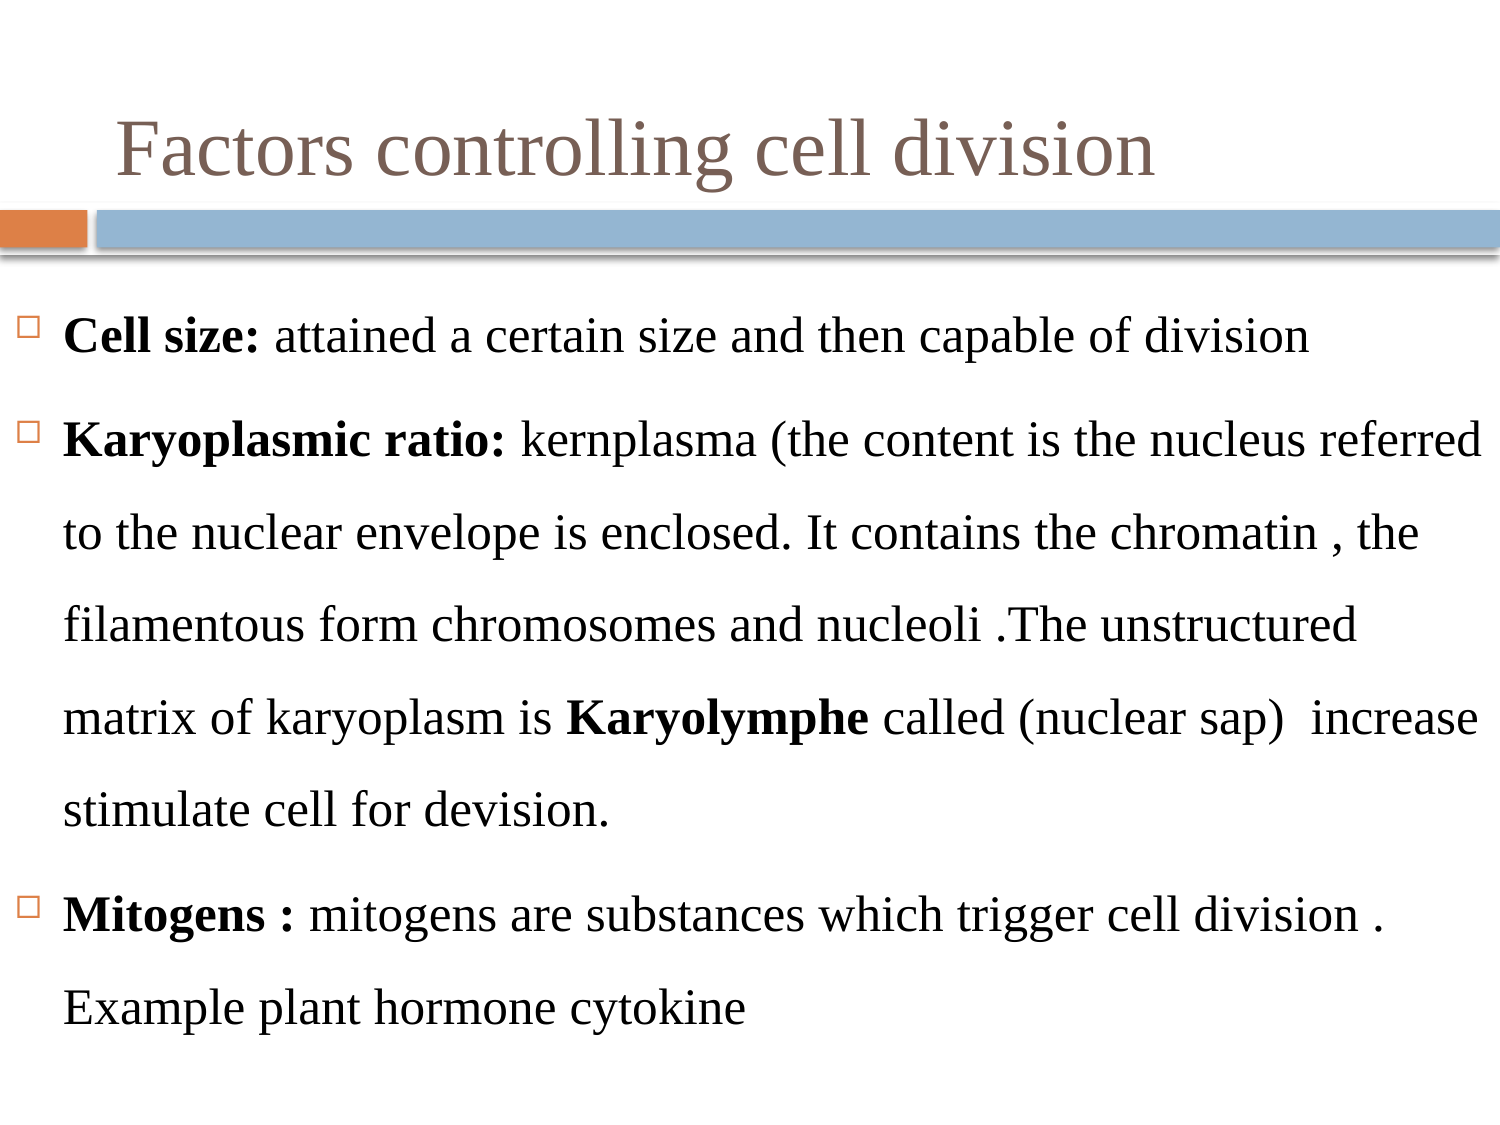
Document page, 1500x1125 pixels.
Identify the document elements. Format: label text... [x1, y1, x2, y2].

list Cell size: attained a certain size and then capable of division Karyoplasmic ratio: kernplasma (the content is the nucleus referred to the nuclear envelope is enclosed. It contains the chromatin , the filamentous form chromosomes and nucleoli .The unstructured matrix of karyoplasm is Karyolymphe called (nuclear sap) increase stimulate cell for devision. Mitogens : mitogens are substances which trigger cell division . Example plant hormone cytokine [0, 262, 1500, 1125]
title Factors controlling cell division [100, 37, 1438, 200]
